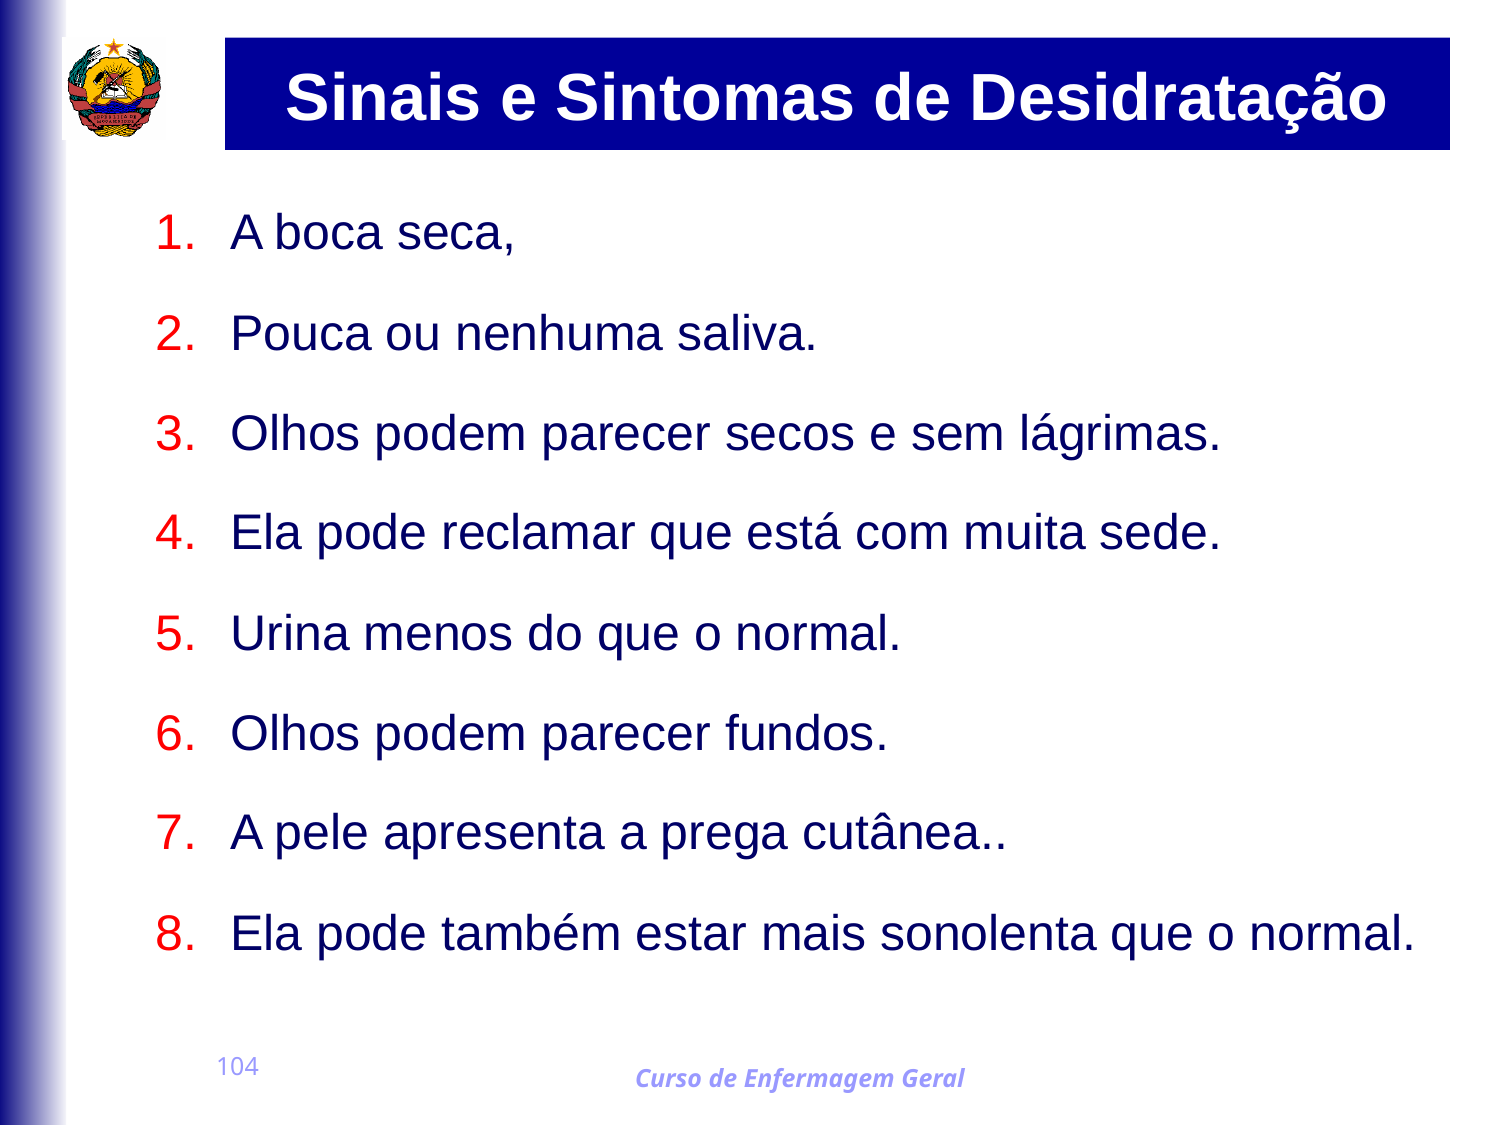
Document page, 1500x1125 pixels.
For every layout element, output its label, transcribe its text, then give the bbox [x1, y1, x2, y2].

slide_number 104 [62, 1037, 413, 1098]
footer Curso de Enfermagem Geral [499, 1049, 1101, 1101]
list A boca seca, Pouca ou nenhuma saliva. Olhos podem parecer secos e sem lágrimas. Ela pode reclamar que está com muita sede. Urina menos do que o normal. Olhos podem parecer fundos. A pele apresenta a prega cutânea.. Ela pode também estar mais sonolenta que o normal. [74, 162, 1451, 988]
title Sinais e Sintomas de Desidratação [224, 37, 1451, 151]
